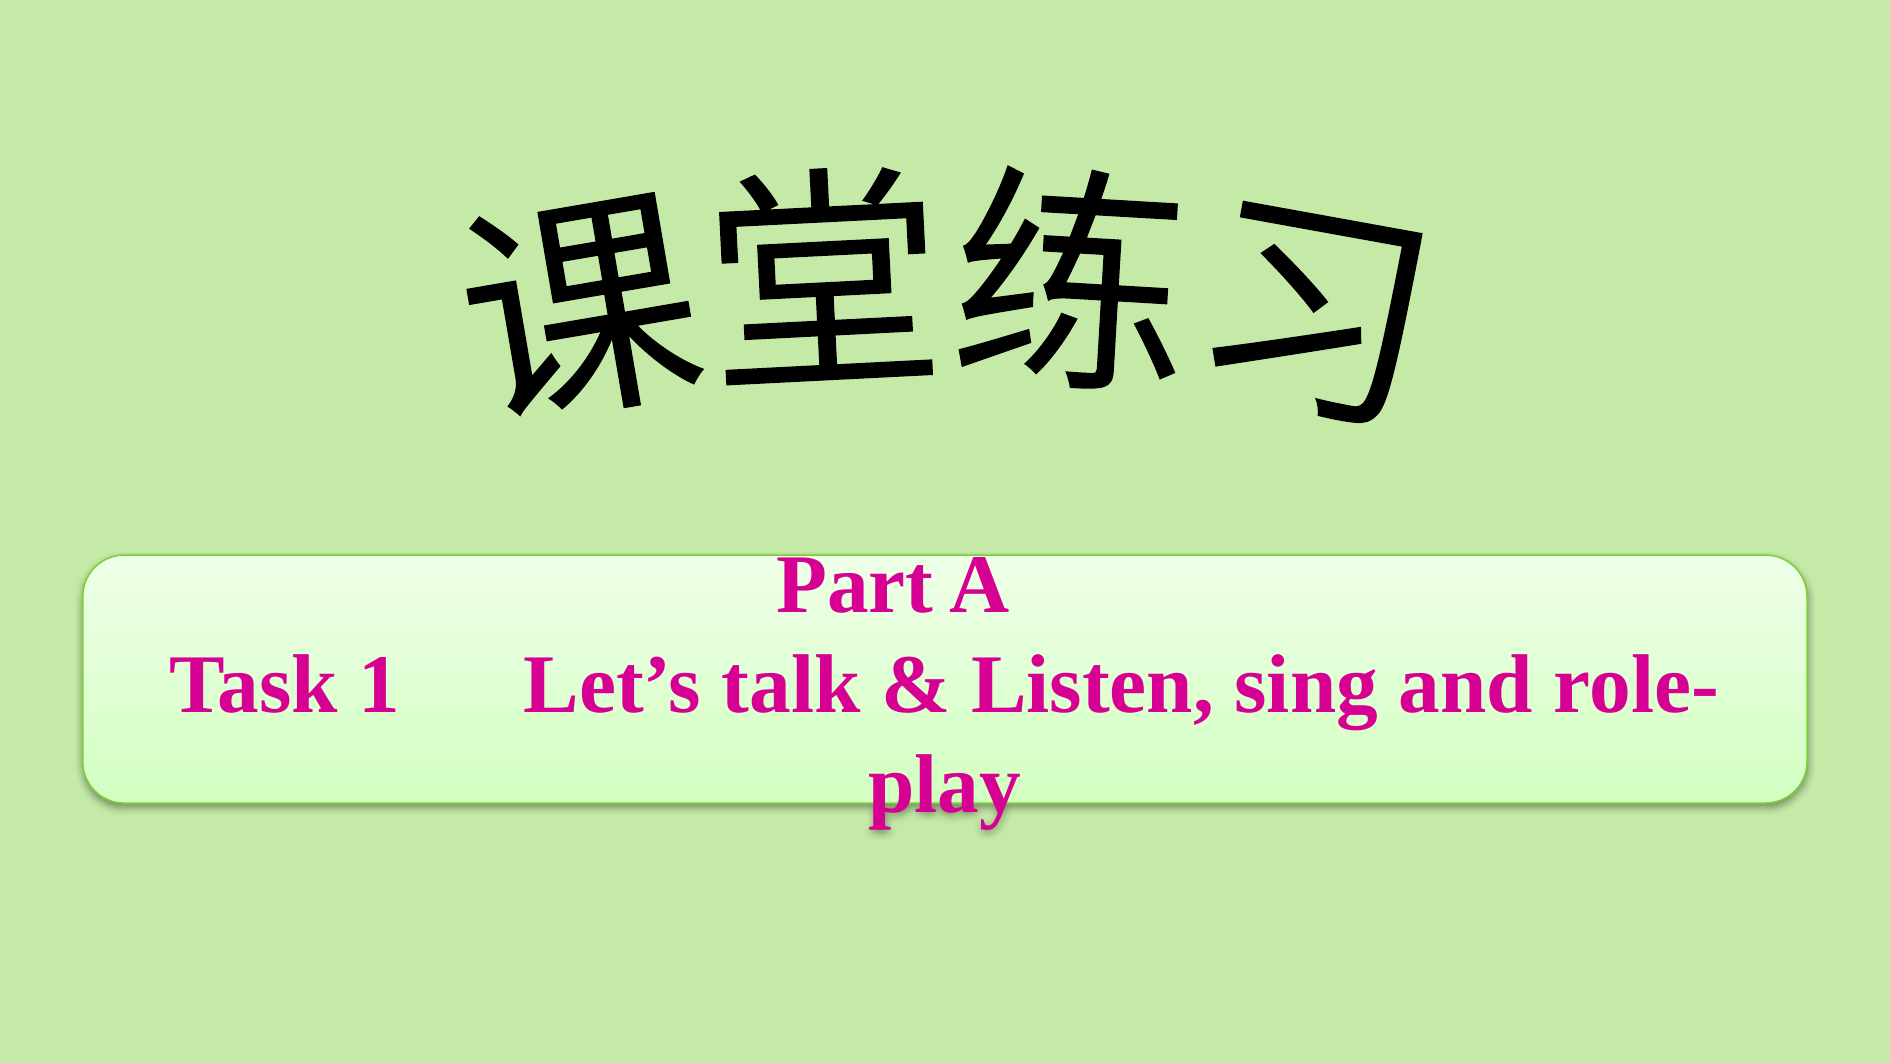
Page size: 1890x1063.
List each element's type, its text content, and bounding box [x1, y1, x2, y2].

text_box Part A Task 1 Let’s talk & Listen, sing and role-play [81, 554, 1808, 804]
